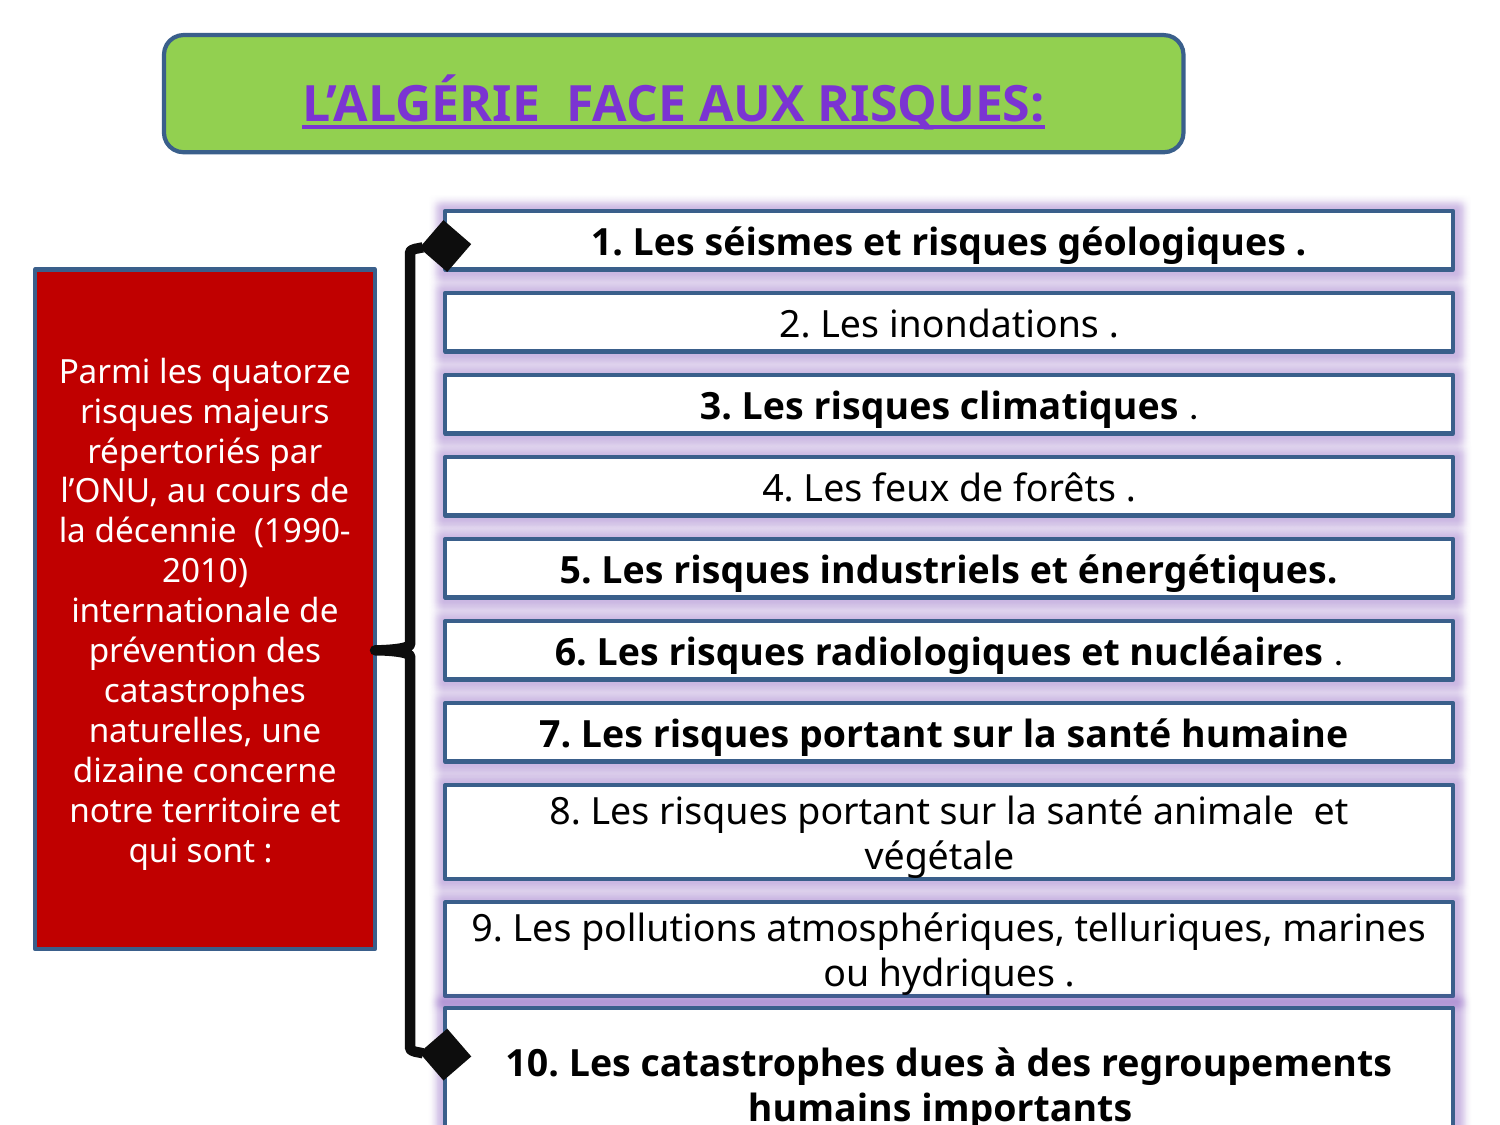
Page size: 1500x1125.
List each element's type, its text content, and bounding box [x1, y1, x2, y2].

text_box Parmi les quatorze risques majeurs répertoriés par l’ONU, au cours de la décennie (1990-2010) internationale de prévention des catastrophes naturelles, une dizaine concerne notre territoire et qui sont : [33, 267, 377, 951]
text_box [374, 235, 456, 1065]
text_box L’Algérie face aux risques: [161, 32, 1186, 155]
text_box 3. Les risques climatiques . [446, 373, 1455, 436]
text_box 10. Les catastrophes dues à des regroupements humains importants. [443, 1006, 1455, 1125]
text_box 7. Les risques portant sur la santé humaine. [446, 701, 1455, 764]
text_box 9. Les pollutions atmosphériques, telluriques, marines ou hydriques . [446, 900, 1455, 995]
text_box 4. Les feux de forêts . [446, 455, 1455, 518]
text_box 8. Les risques portant sur la santé animale et végétale . [446, 783, 1455, 881]
text_box 5. Les risques industriels et énergétiques. [446, 537, 1455, 600]
text_box 2. Les inondations . [446, 291, 1455, 354]
text_box 1. Les séismes et risques géologiques . [443, 209, 1455, 272]
text_box 6. Les risques radiologiques et nucléaires . [446, 619, 1455, 682]
